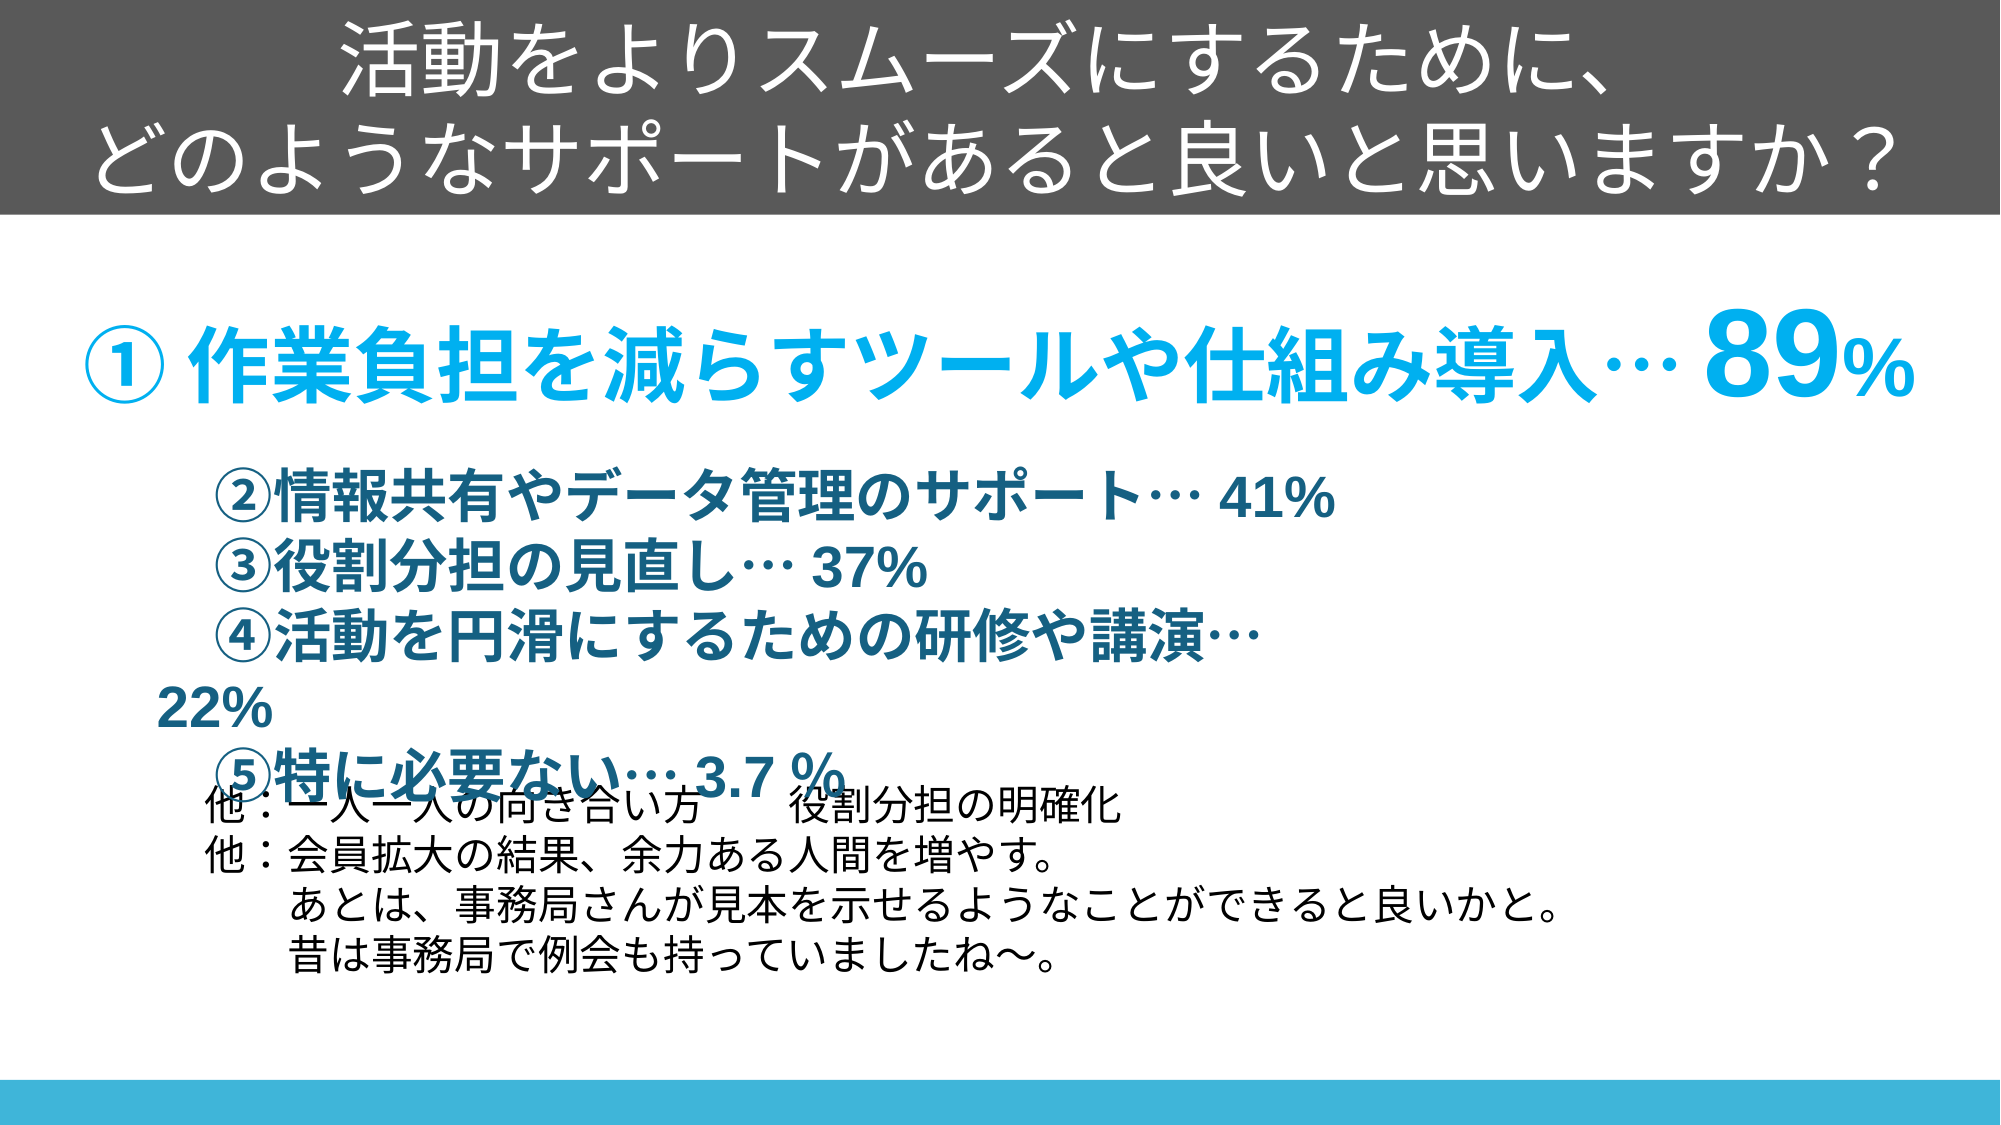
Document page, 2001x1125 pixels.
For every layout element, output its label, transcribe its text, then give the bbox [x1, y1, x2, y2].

text_box 他：一人一人の向き合い方 役割分担の明確化 他：会員拡大の結果、余力ある人間を増やす。 あとは、事務局さんが見本を示せるようなことができると良いかと。 昔は事務局で例会も持っていましたね～。 [189, 771, 1906, 987]
text_box 活動をよりスムーズにするために、 どのようなサポートがあると良いと思いますか？ [0, 0, 2000, 215]
text_box ②情報共有やデータ管理のサポート…41% ③役割分担の見直し…37% ④活動を円滑にするための研修や講演…22% ⑤特に必要ない…3.7％ [141, 452, 1409, 817]
text_box ①作業負担を減らすツールや仕組み導入…89% [0, 264, 2000, 429]
